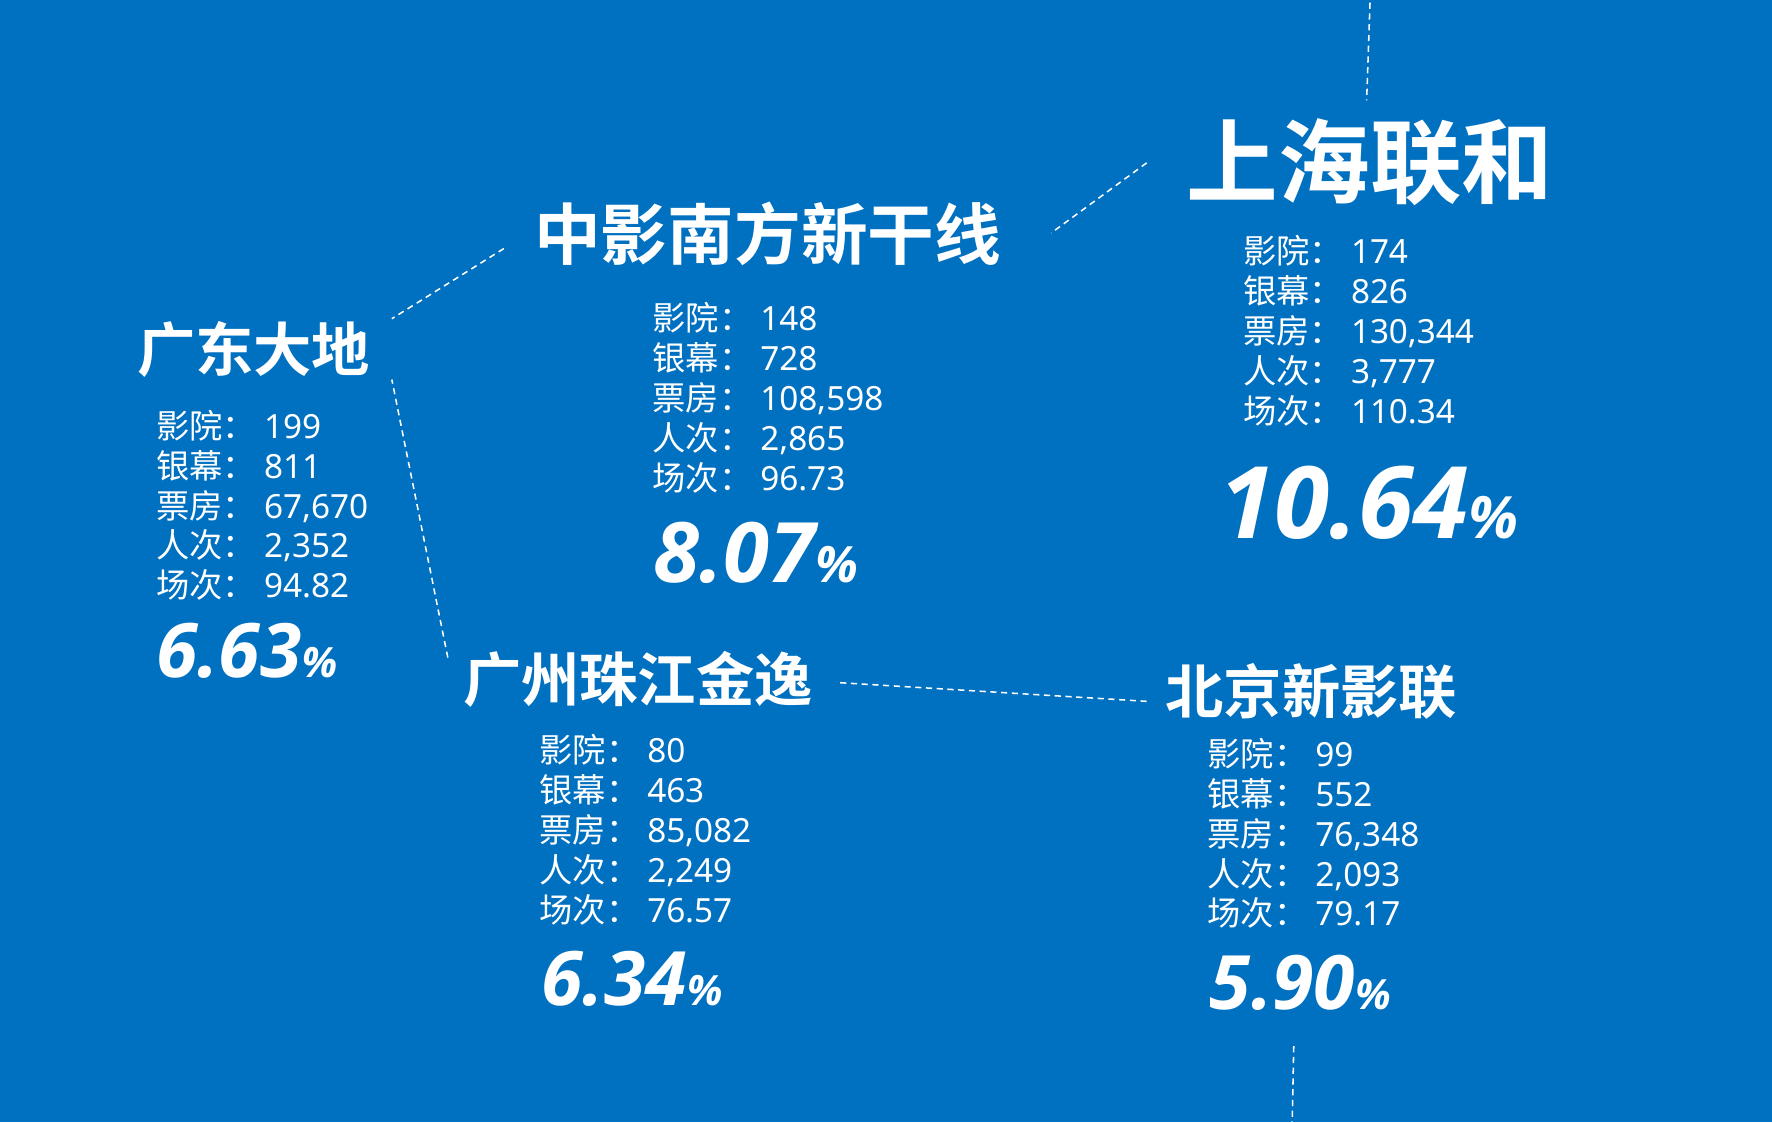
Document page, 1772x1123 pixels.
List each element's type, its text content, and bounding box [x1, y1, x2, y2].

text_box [391, 379, 449, 658]
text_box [1291, 1045, 1295, 1123]
text_box 8.07% [532, 491, 993, 607]
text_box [1050, 162, 1147, 234]
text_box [1027, 619, 1595, 1034]
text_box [46, 277, 461, 702]
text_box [1366, 0, 1372, 101]
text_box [1086, 89, 1654, 568]
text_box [838, 682, 1147, 702]
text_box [391, 248, 505, 319]
text_box 中影南方新干线 [484, 162, 1052, 304]
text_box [354, 607, 922, 1030]
text_box 影院：148 银幕：728 票房：108,598 人次：2,865 场次：96.73 [637, 291, 981, 504]
